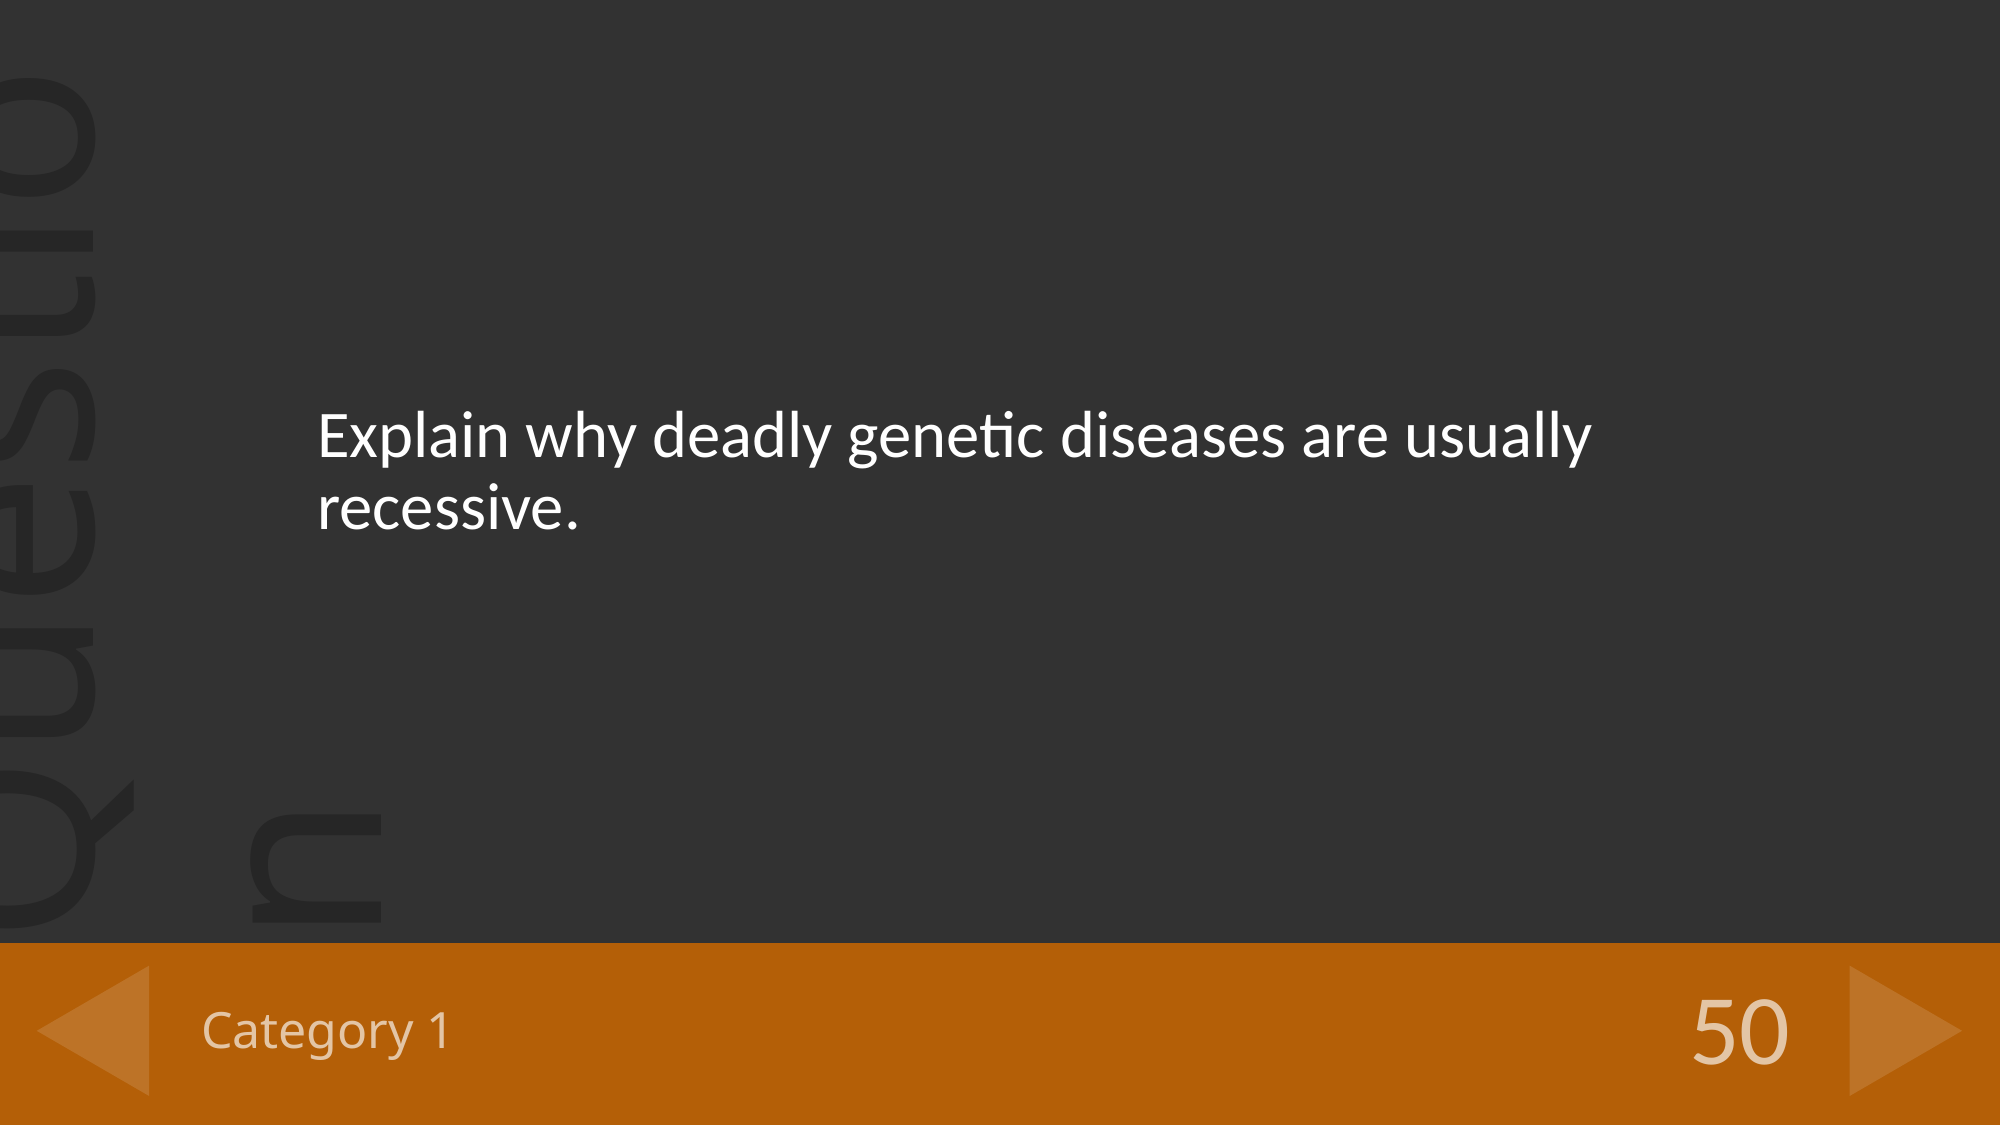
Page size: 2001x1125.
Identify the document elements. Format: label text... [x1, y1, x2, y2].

title Category 1 [185, 967, 1494, 1097]
list 50 [1494, 967, 1806, 1097]
list Explain why deadly genetic diseases are usually recessive. [302, 307, 1760, 636]
